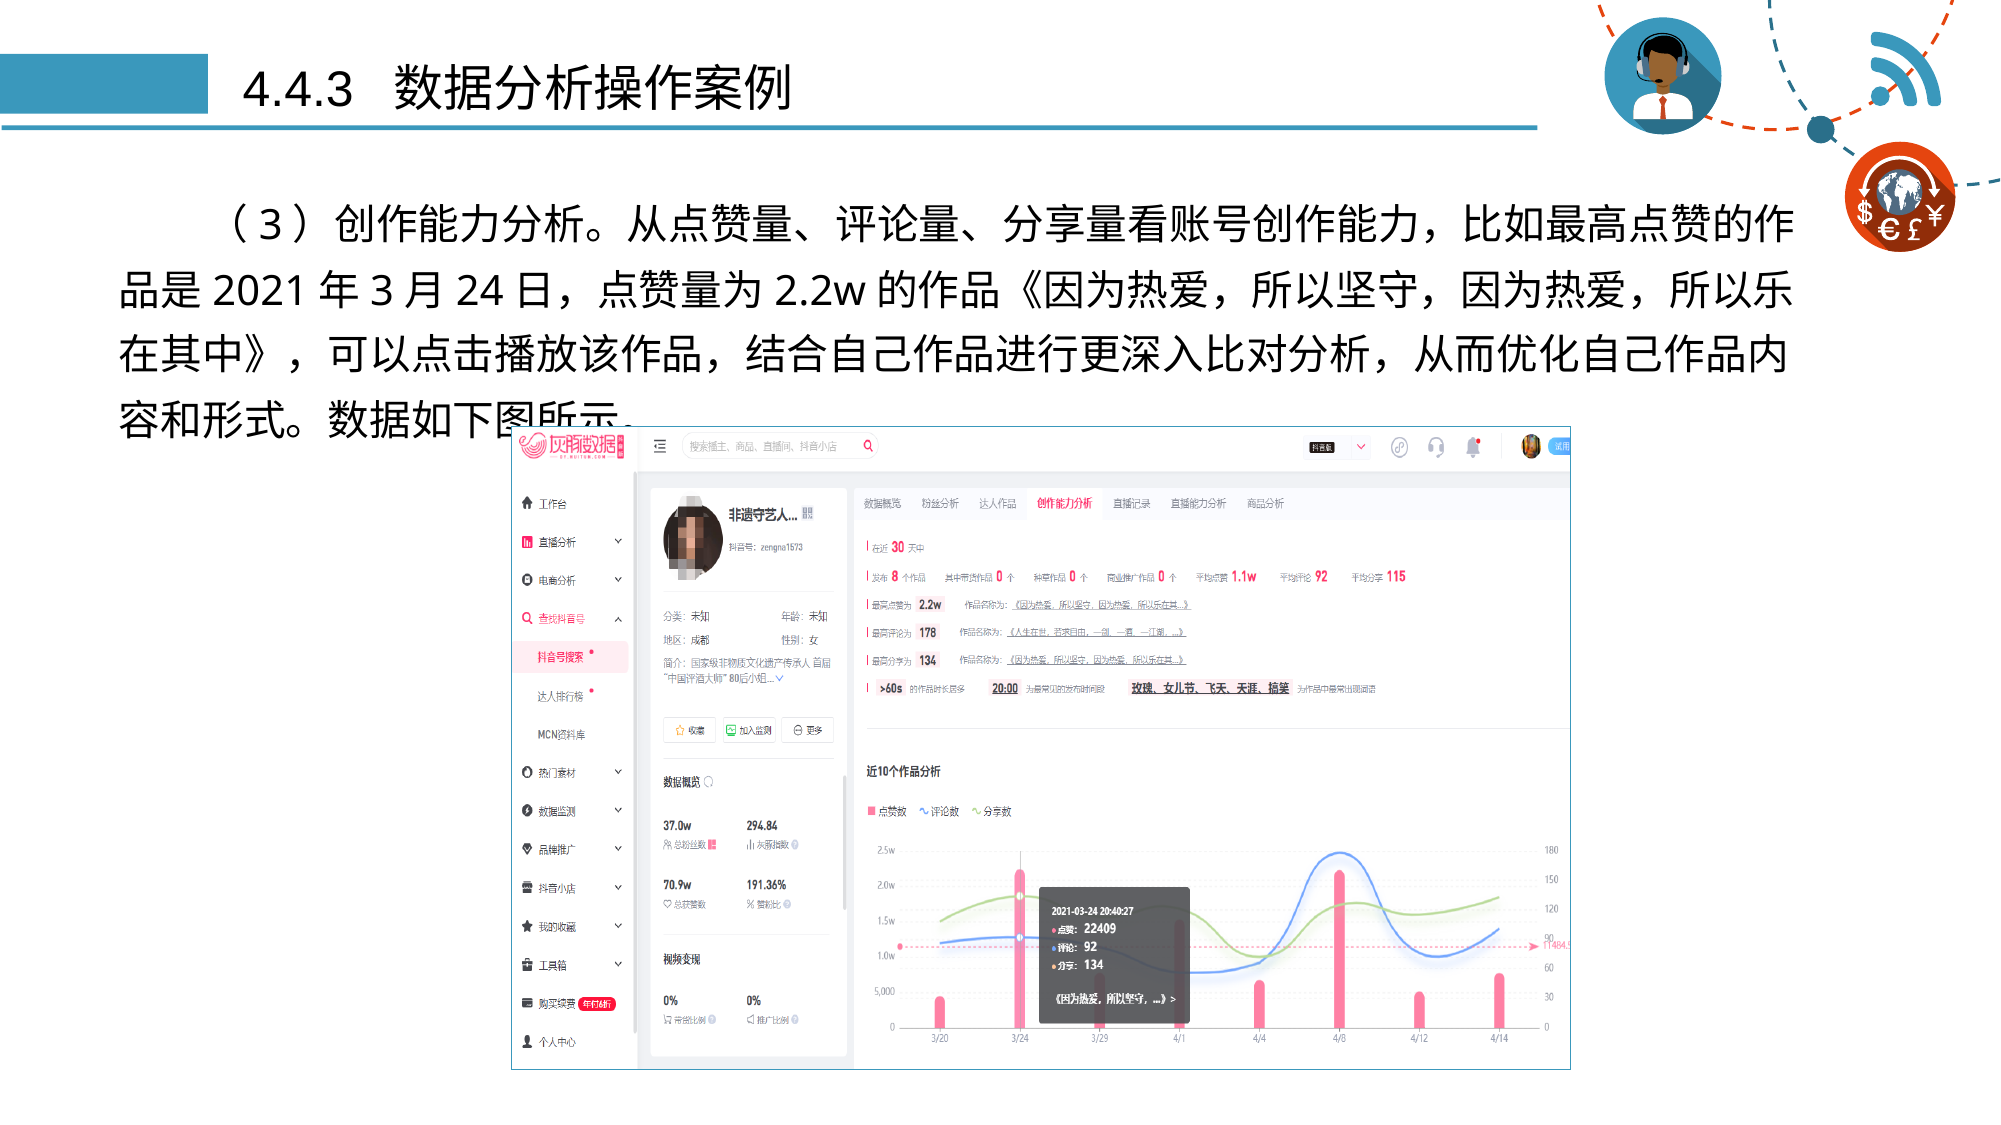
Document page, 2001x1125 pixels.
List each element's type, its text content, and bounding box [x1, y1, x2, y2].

title 4.4.3 数据分析操作案例 [222, 55, 1863, 127]
list （3）创作能力分析。从点赞量、评论量、分享量看账号创作能力，比如最高点赞的作品是2021年3月24日，点赞量为2.2w的作品《因为热爱，所以坚守，因为热爱，所以乐在其中》，可以点击播放该作品，结合自己作品进行更深入比对分析，从而优化自己作品内容和形式。数据如下图所示。 [98, 173, 1838, 736]
picture [510, 426, 1571, 1070]
